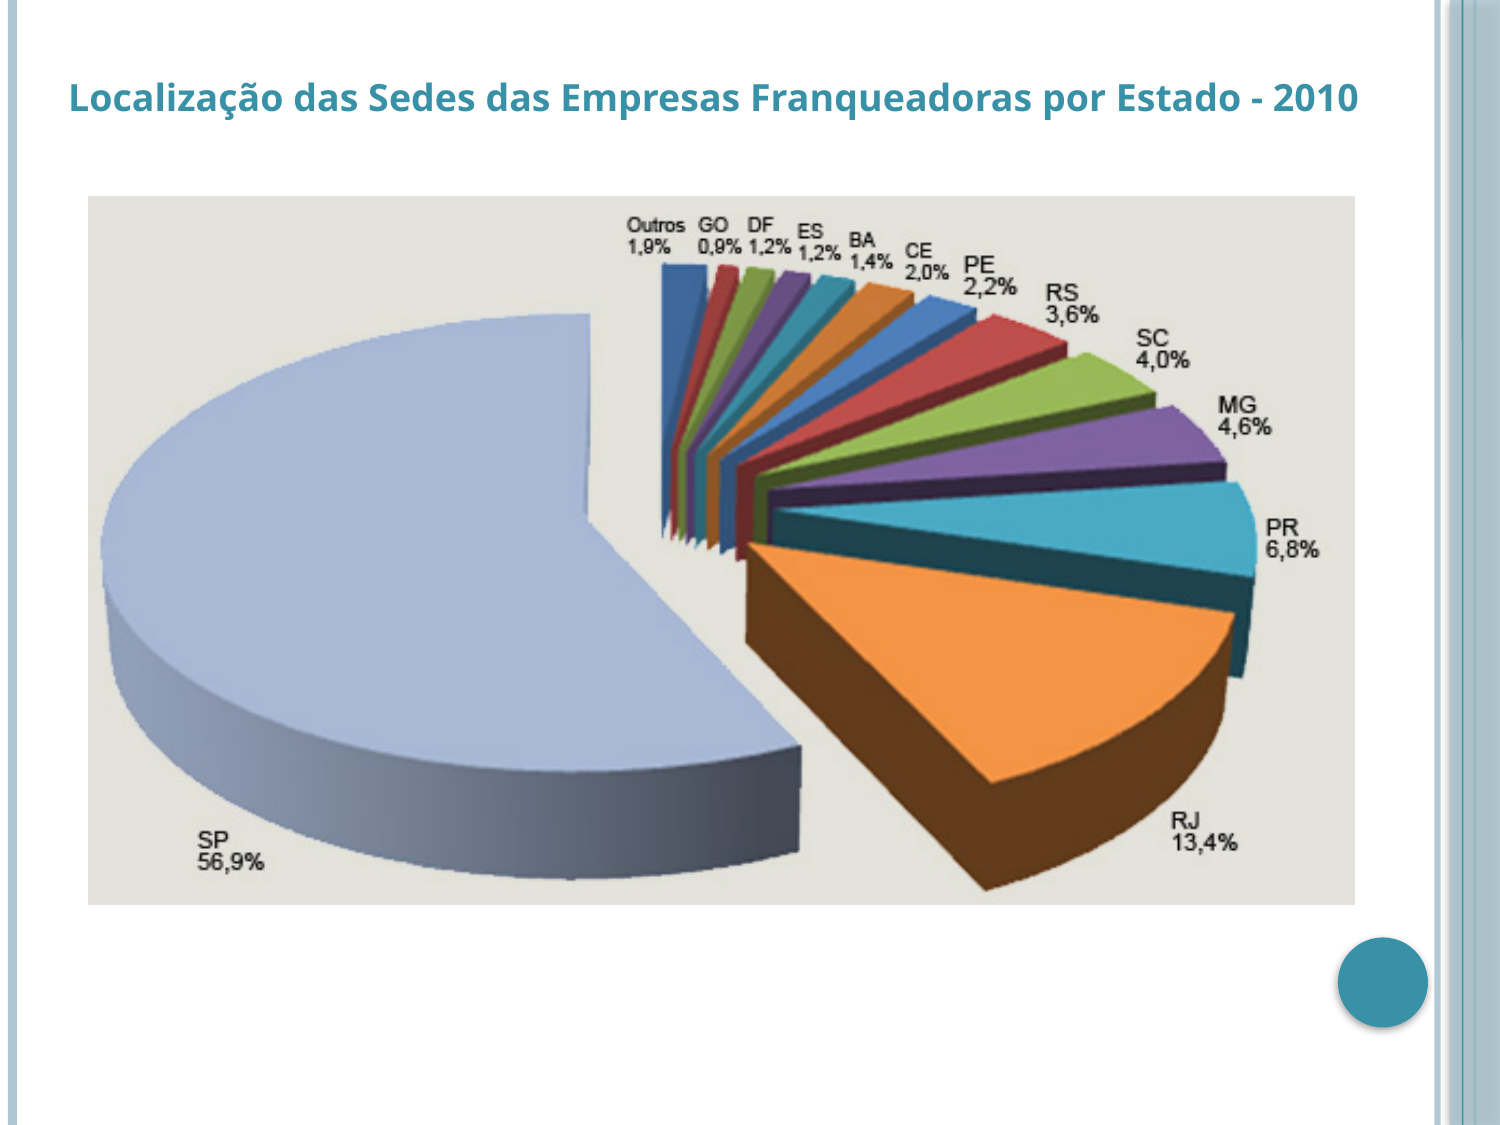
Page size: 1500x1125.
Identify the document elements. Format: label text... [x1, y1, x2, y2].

text_box Localização das Sedes das Empresas Franqueadoras por Estado - 2010 [53, 66, 1500, 172]
picture [87, 195, 1356, 905]
